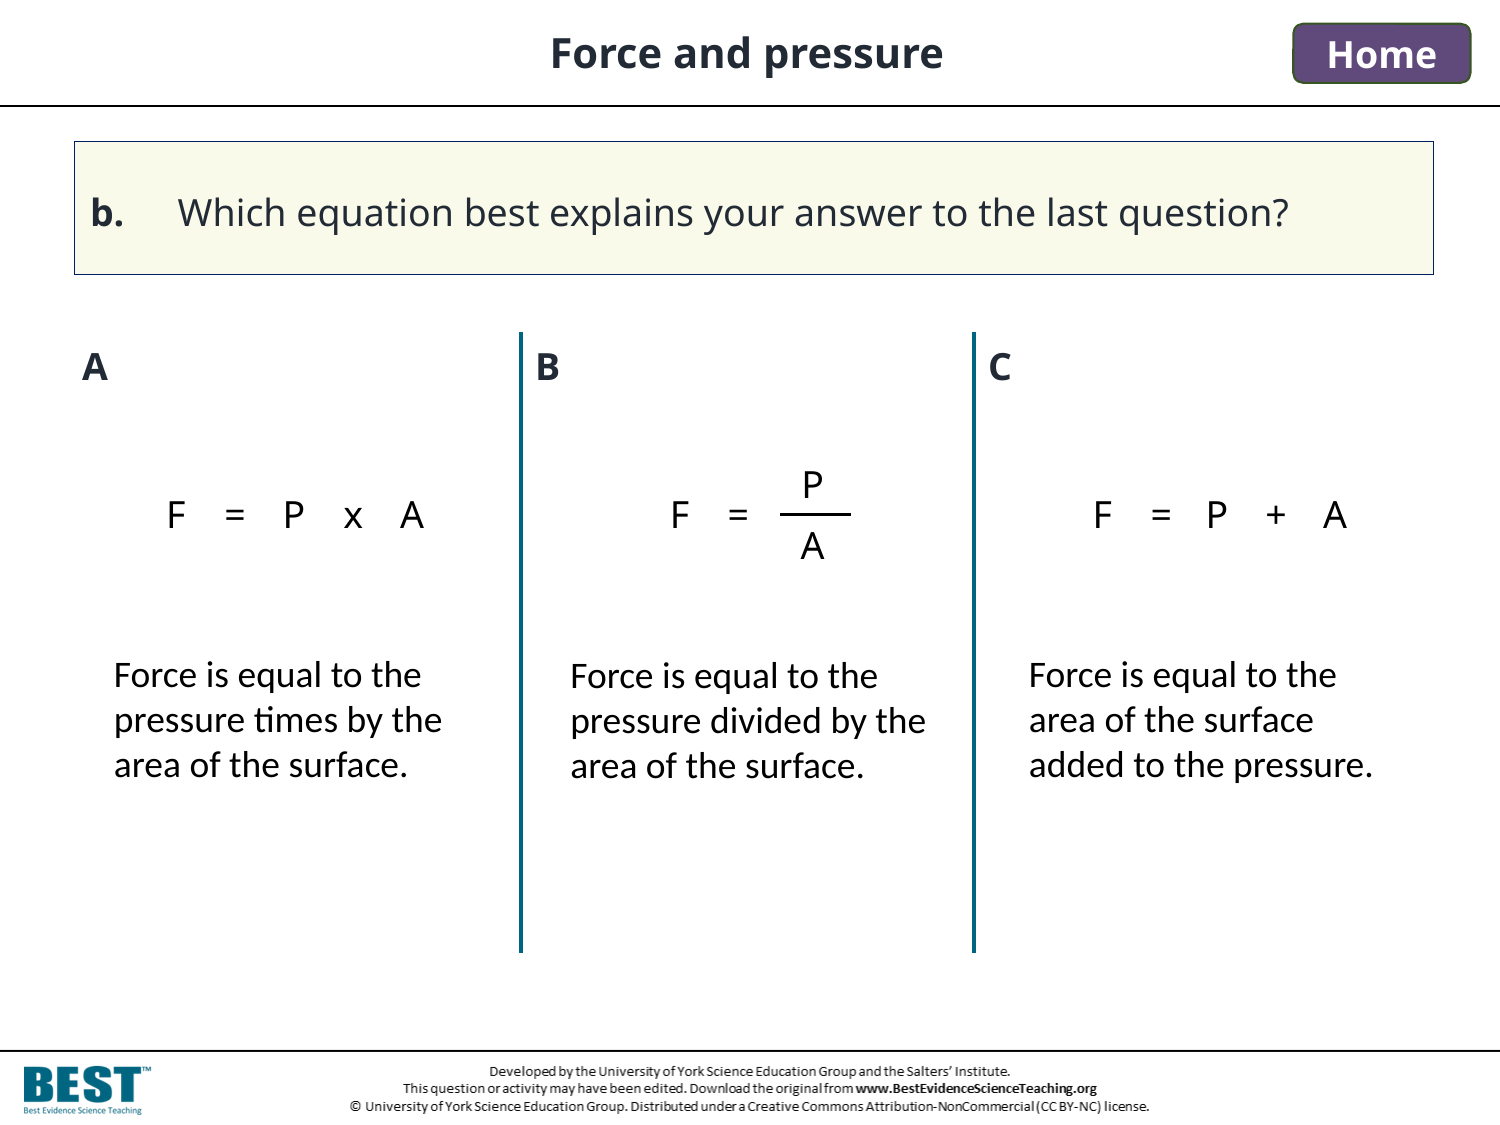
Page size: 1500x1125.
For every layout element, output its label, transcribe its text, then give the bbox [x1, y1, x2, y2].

text_box Force and pressure [23, 4, 1471, 99]
picture [0, 105, 1500, 1125]
text_box Home [1292, 22, 1472, 84]
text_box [67, 332, 1427, 953]
